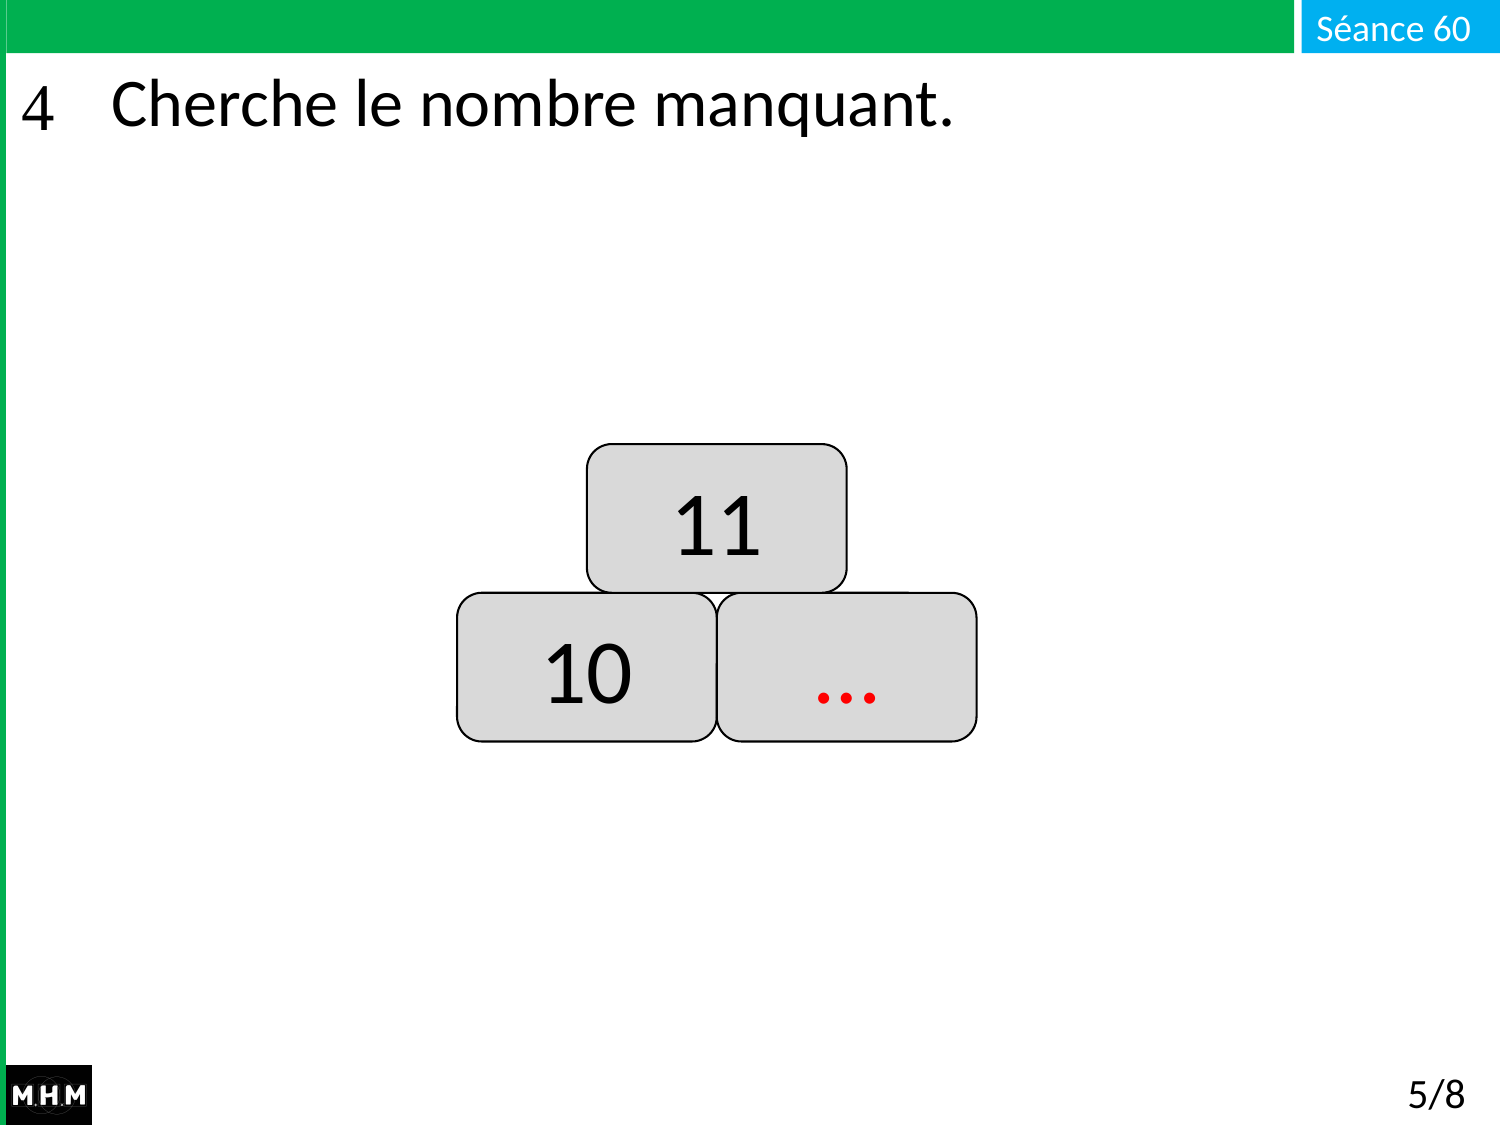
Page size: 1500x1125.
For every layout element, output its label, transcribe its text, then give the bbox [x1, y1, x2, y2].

list 5/8 [1373, 1064, 1500, 1125]
text_box 10 [455, 591, 717, 743]
picture [6, 1065, 92, 1125]
text_box 11 [585, 443, 848, 594]
title Cherche le nombre manquant. [96, 60, 1391, 150]
text_box … [715, 591, 978, 743]
